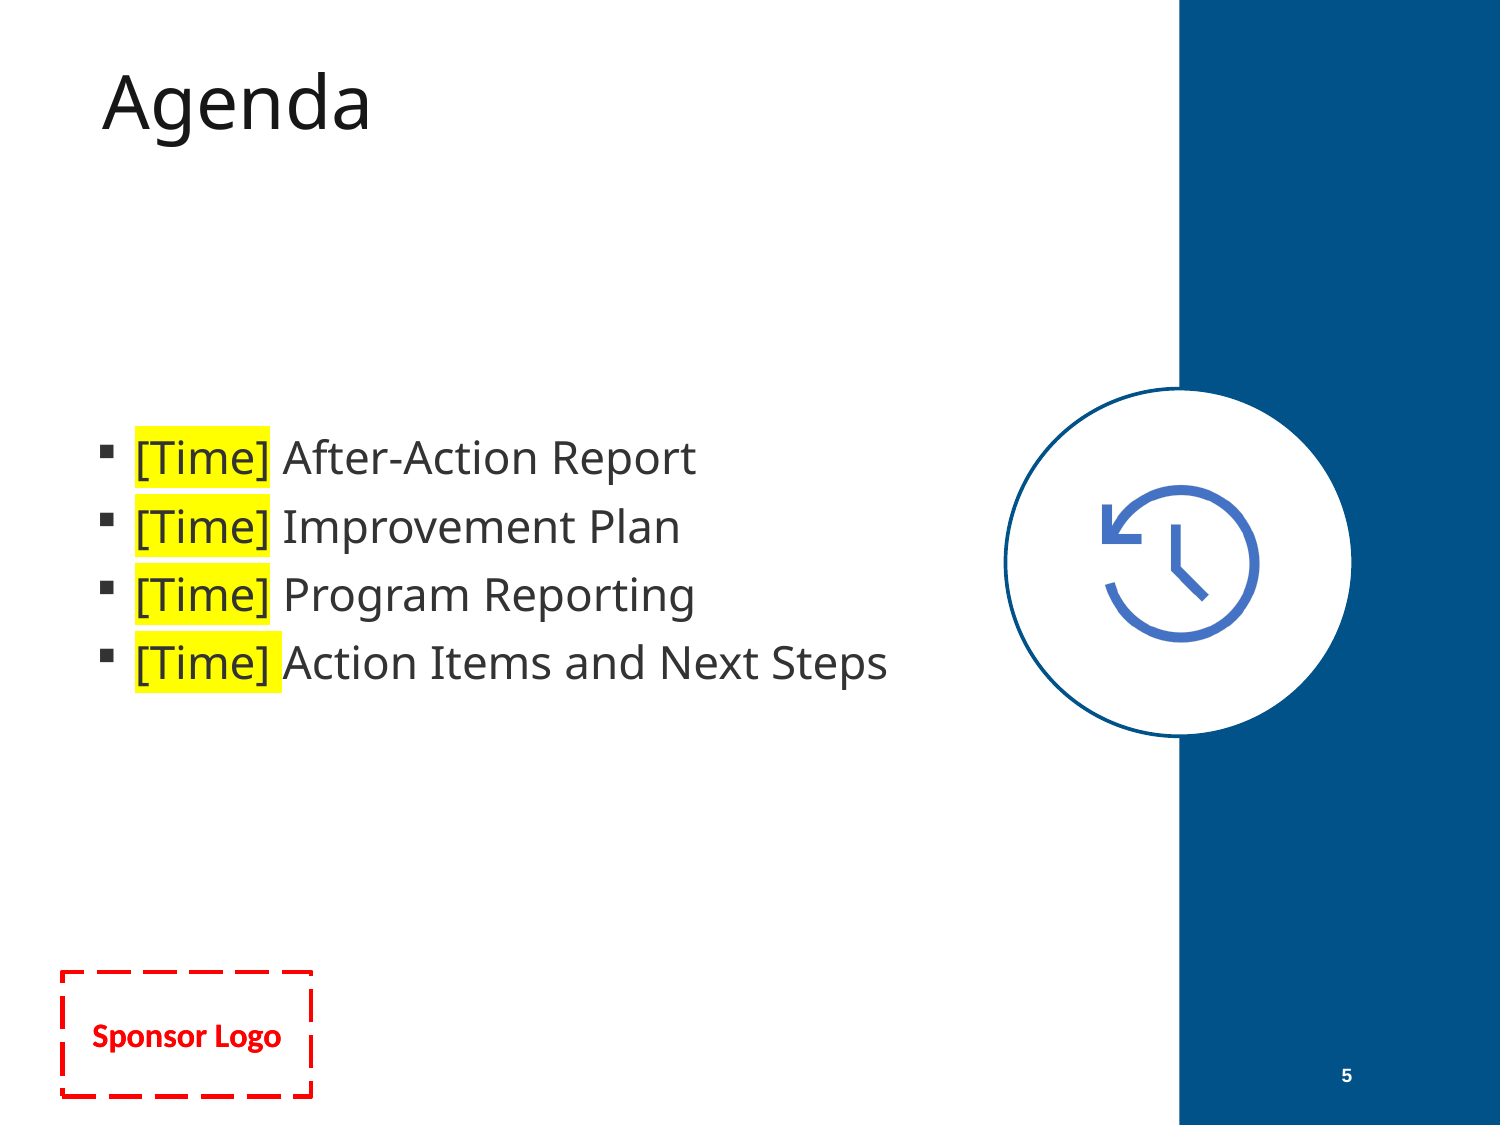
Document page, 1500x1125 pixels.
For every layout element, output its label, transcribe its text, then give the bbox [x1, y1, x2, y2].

slide_number 5 [1242, 1052, 1368, 1098]
text_box [1177, 0, 1500, 1125]
list [Time] After-Action Report [Time] Improvement Plan [Time] Program Reporting [Time] Action Items and Next Steps [81, 251, 1093, 874]
title Agenda [87, 50, 1070, 150]
picture [1086, 469, 1275, 658]
text_box [1003, 386, 1356, 739]
